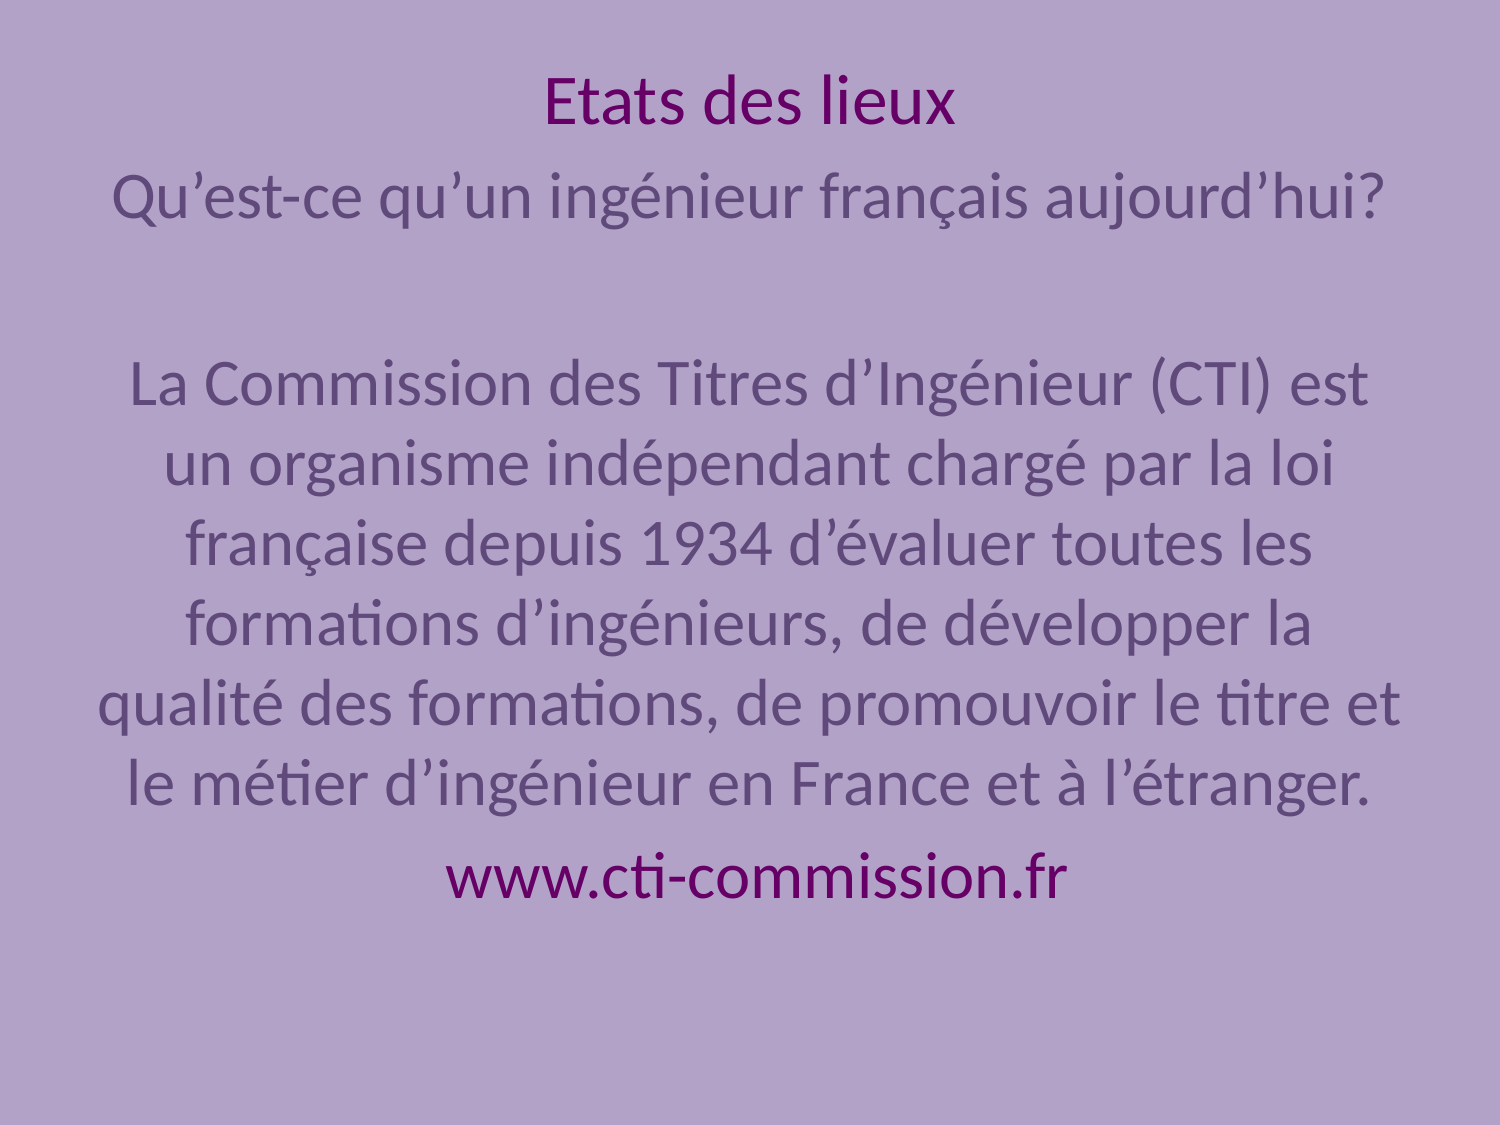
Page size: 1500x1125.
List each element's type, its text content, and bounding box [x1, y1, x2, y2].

list Qu’est-ce qu’un ingénieur français aujourd’hui? La Commission des Titres d’Ingénieur (CTI) est un organisme indépendant chargé par la loi française depuis 1934 d’évaluer toutes les formations d’ingénieurs, de développer la qualité des formations, de promouvoir le titre et le métier d’ingénieur en France et à l’étranger. www.cti-commission.fr [75, 144, 1425, 1005]
title Etats des lieux [75, 45, 1425, 144]
